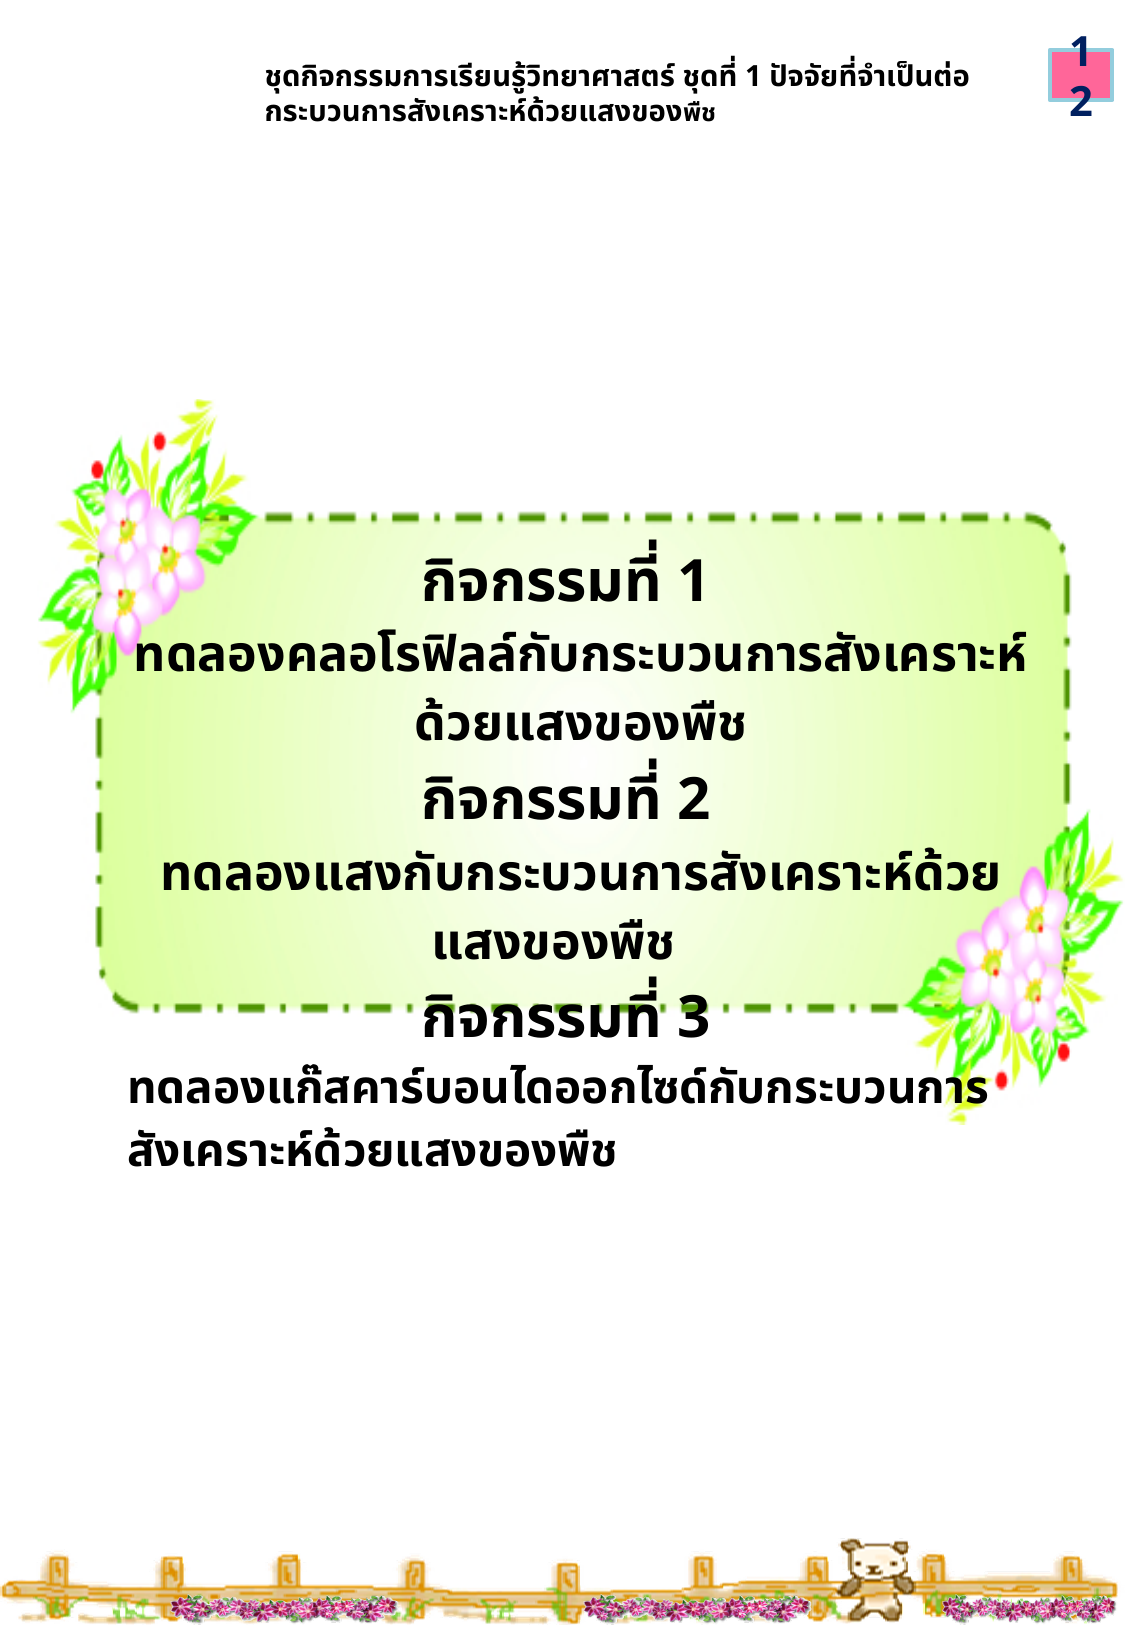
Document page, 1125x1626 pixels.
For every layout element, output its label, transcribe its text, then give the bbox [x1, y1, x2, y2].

text_box ชุดกิจกรรมการเรียนรู้วิทยาศาสตร์ ชุดที่ 1 ปัจจัยที่จำเป็นต่อกระบวนการสังเคราะห์ด้วยแสงของพืช [249, 49, 1085, 135]
text_box กิจกรรมที่ 1 ทดลองคลอโรฟิลล์กับกระบวนการสังเคราะห์ด้วยแสงของพืช กิจกรรมที่ 2 ทดลองแสงกับกระบวนการสังเคราะห์ด้วยแสงของพืช กิจกรรมที่ 3 ทดลองแก๊สคาร์บอนไดออกไซด์กับกระบวนการสังเคราะห์ด้วยแสงของพืช [112, 1135, 1050, 1184]
text_box 12 [1048, 48, 1114, 102]
picture [37, 399, 1125, 1126]
picture [0, 1537, 1125, 1625]
